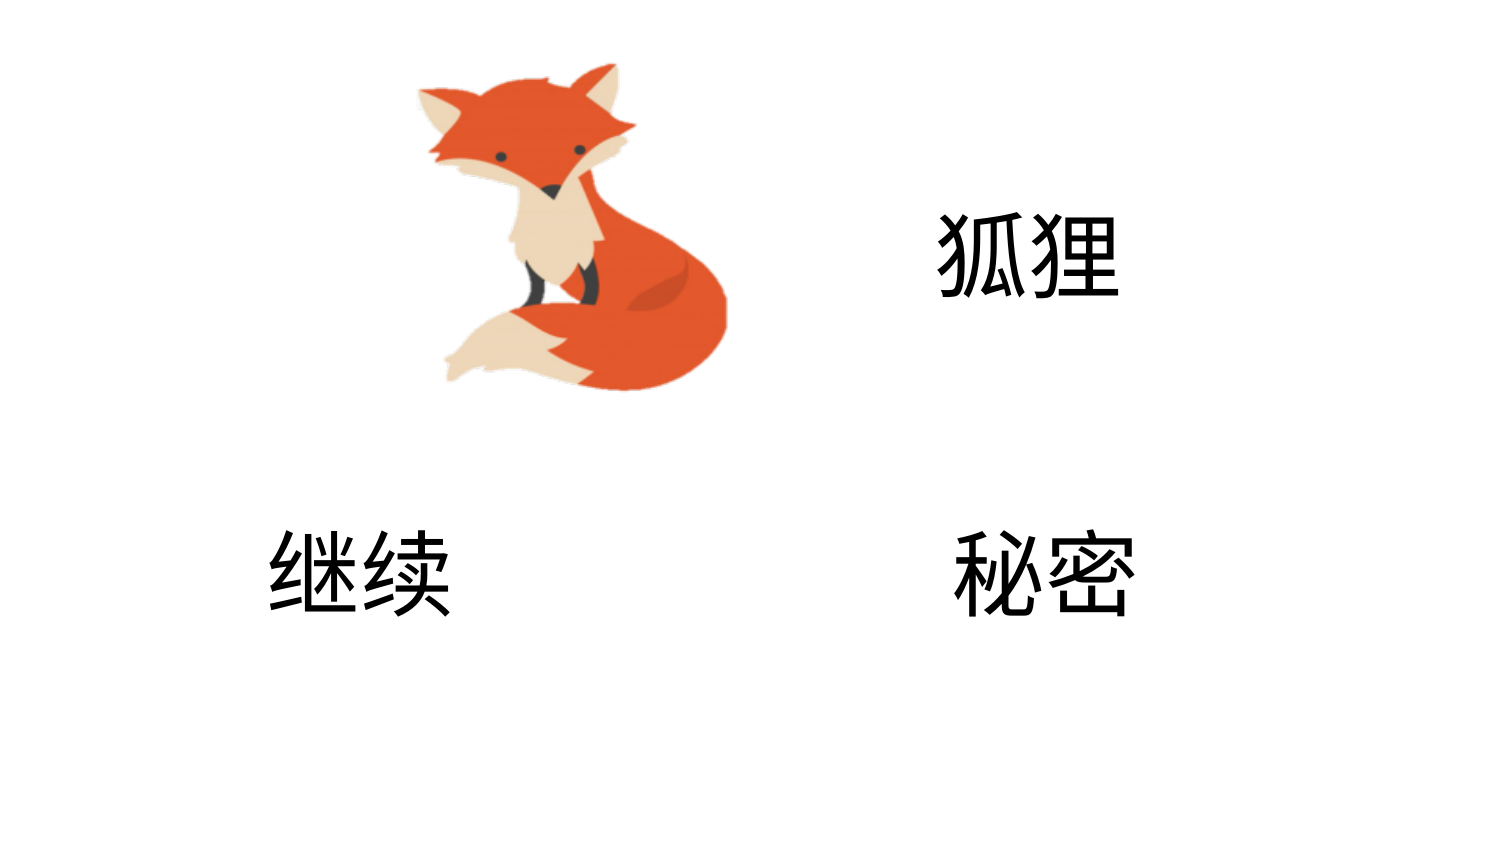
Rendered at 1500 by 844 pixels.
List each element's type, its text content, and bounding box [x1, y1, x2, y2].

text_box 秘密 [939, 510, 1151, 635]
picture [407, 58, 750, 402]
text_box 狐狸 [923, 191, 1134, 316]
text_box 继续 [255, 510, 466, 635]
